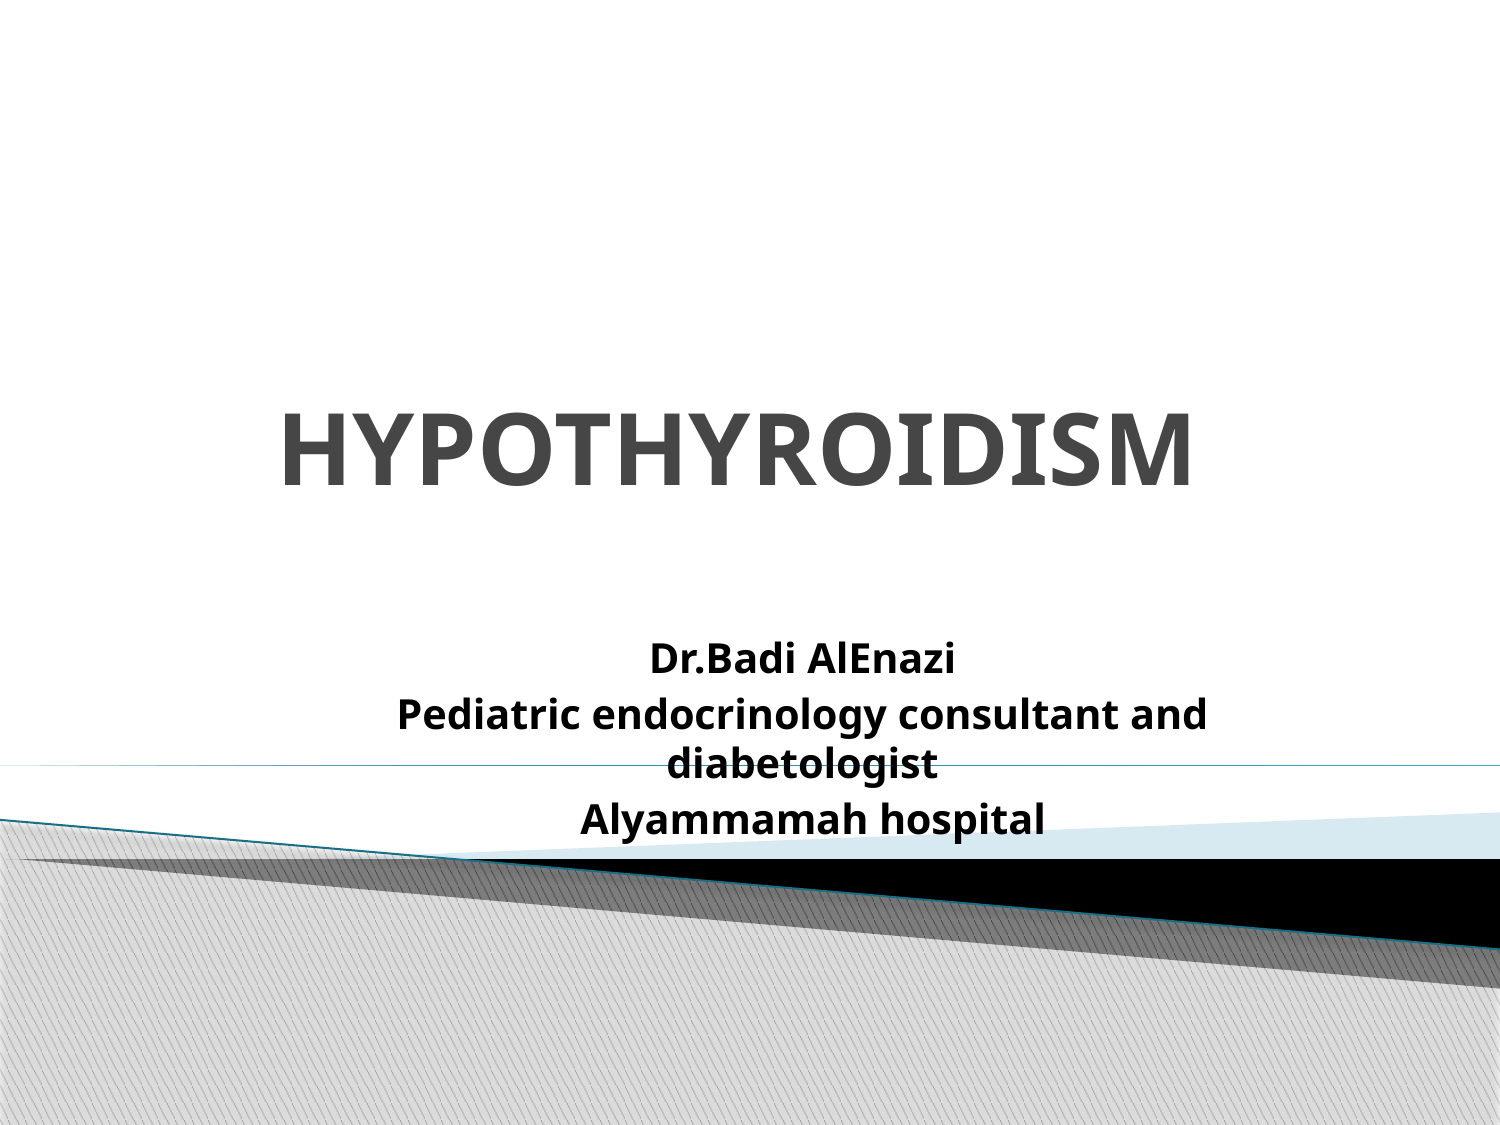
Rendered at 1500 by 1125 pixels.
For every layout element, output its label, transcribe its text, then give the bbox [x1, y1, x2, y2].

title HYPOTHYROIDISM [112, 287, 1388, 513]
subtitle Dr.Badi AlEnazi Pediatric endocrinology consultant and diabetologist Alyammamah hospital [275, 624, 1338, 850]
picture [5, 859, 1500, 989]
